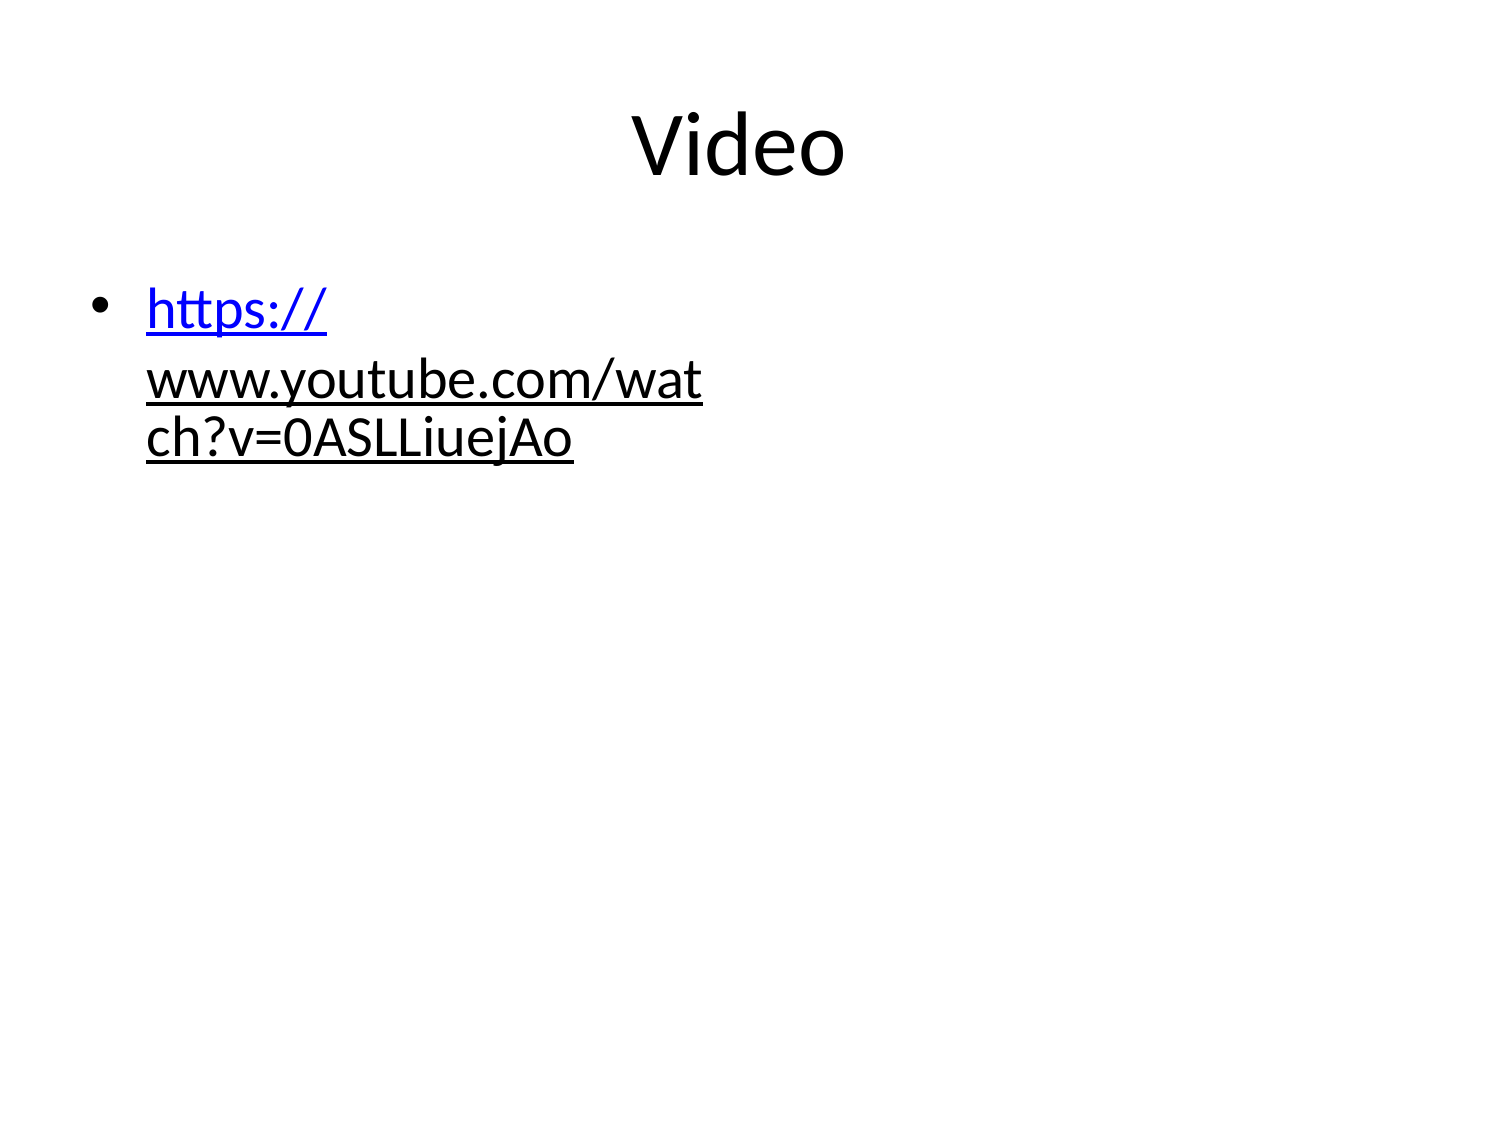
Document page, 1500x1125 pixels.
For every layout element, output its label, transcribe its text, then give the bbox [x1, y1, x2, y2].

title Video [75, 45, 1425, 233]
list https://www.youtube.com/watch?v=0ASLLiuejAo [75, 262, 738, 1005]
